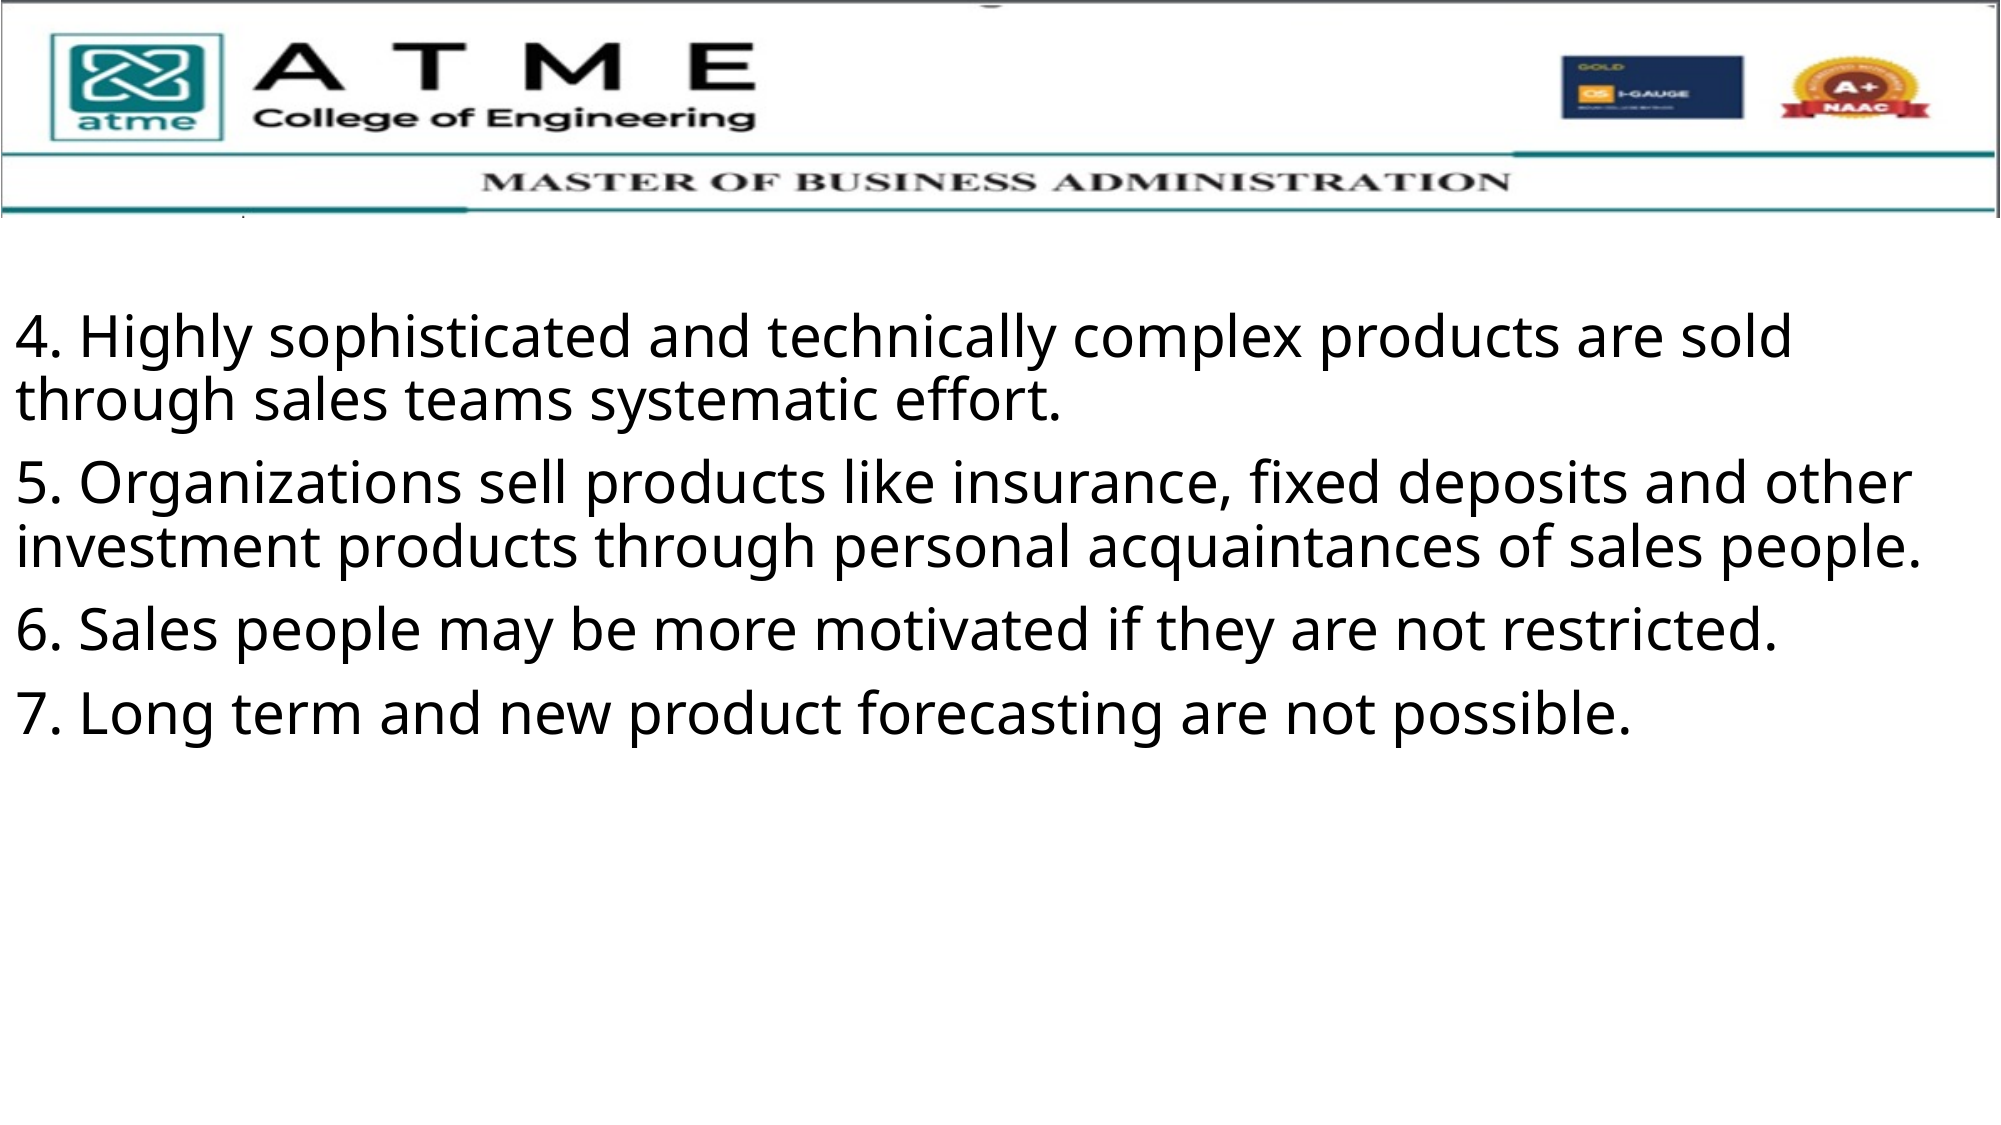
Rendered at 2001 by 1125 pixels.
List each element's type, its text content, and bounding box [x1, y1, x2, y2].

picture [1, 0, 2000, 218]
list 4. Highly sophisticated and technically complex products are sold through sales teams systematic effort. 5. Organizations sell products like insurance, fixed deposits and other investment products through personal acquaintances of sales people. 6. Sales people may be more motivated if they are not restricted. 7. Long term and new product forecasting are not possible. [0, 299, 2000, 1109]
